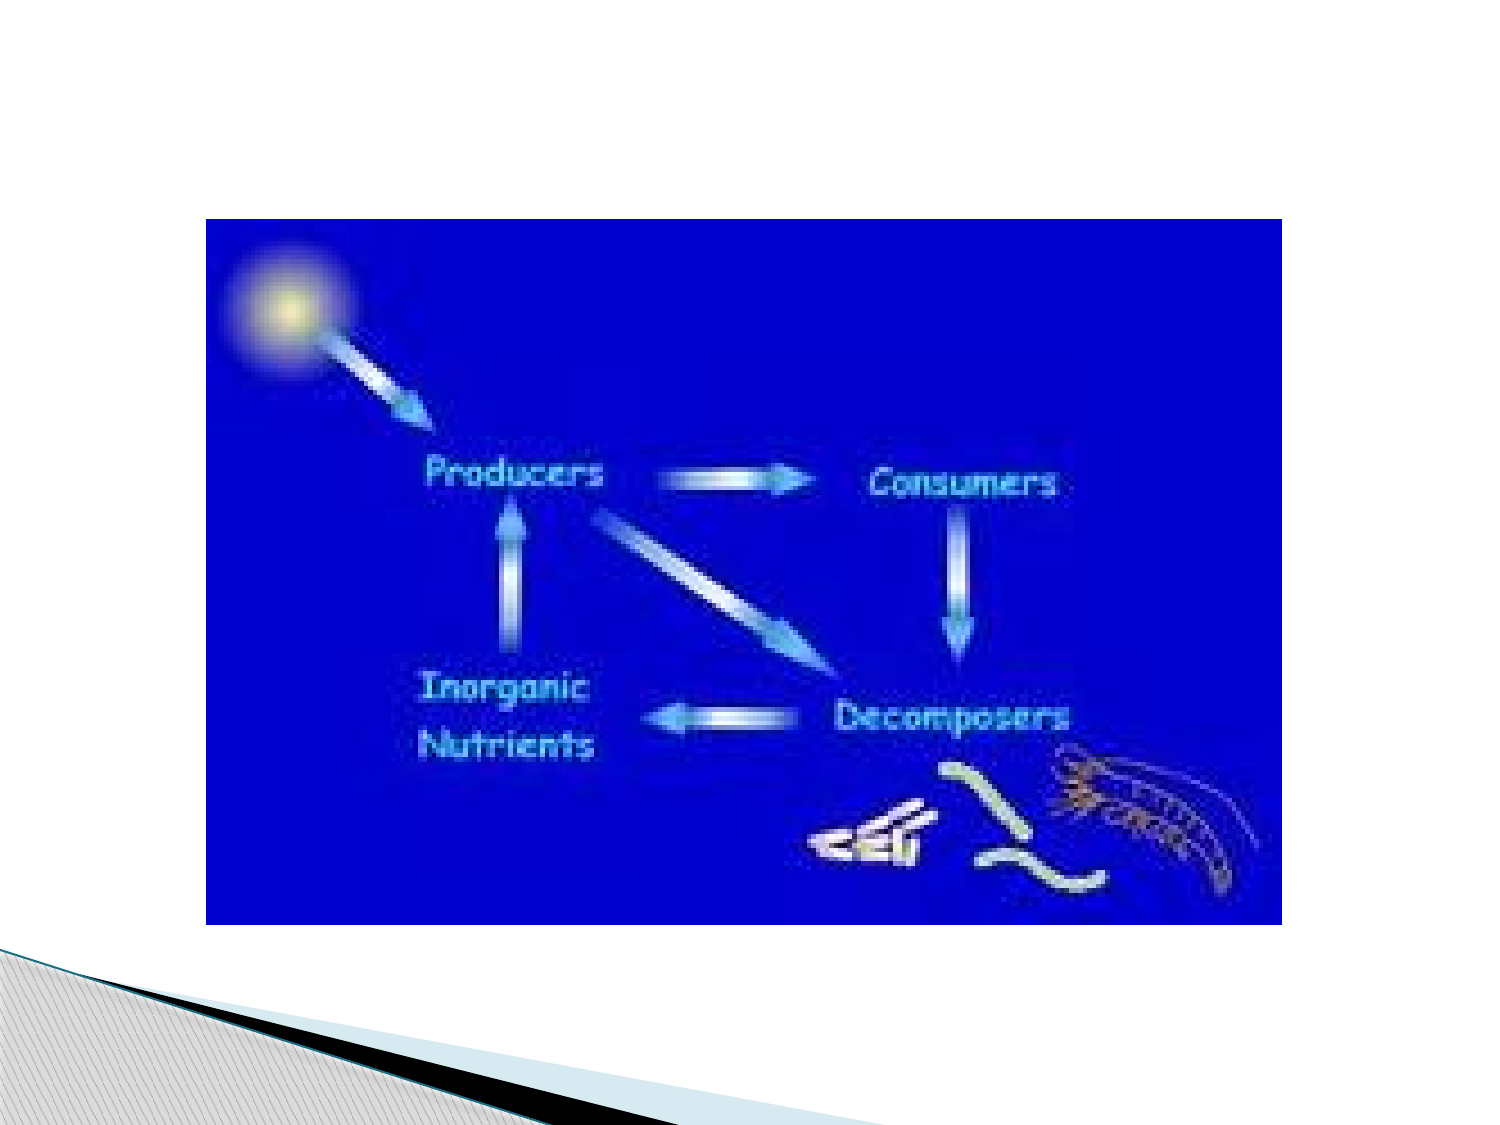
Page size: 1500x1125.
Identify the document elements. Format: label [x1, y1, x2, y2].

picture [206, 219, 1282, 925]
